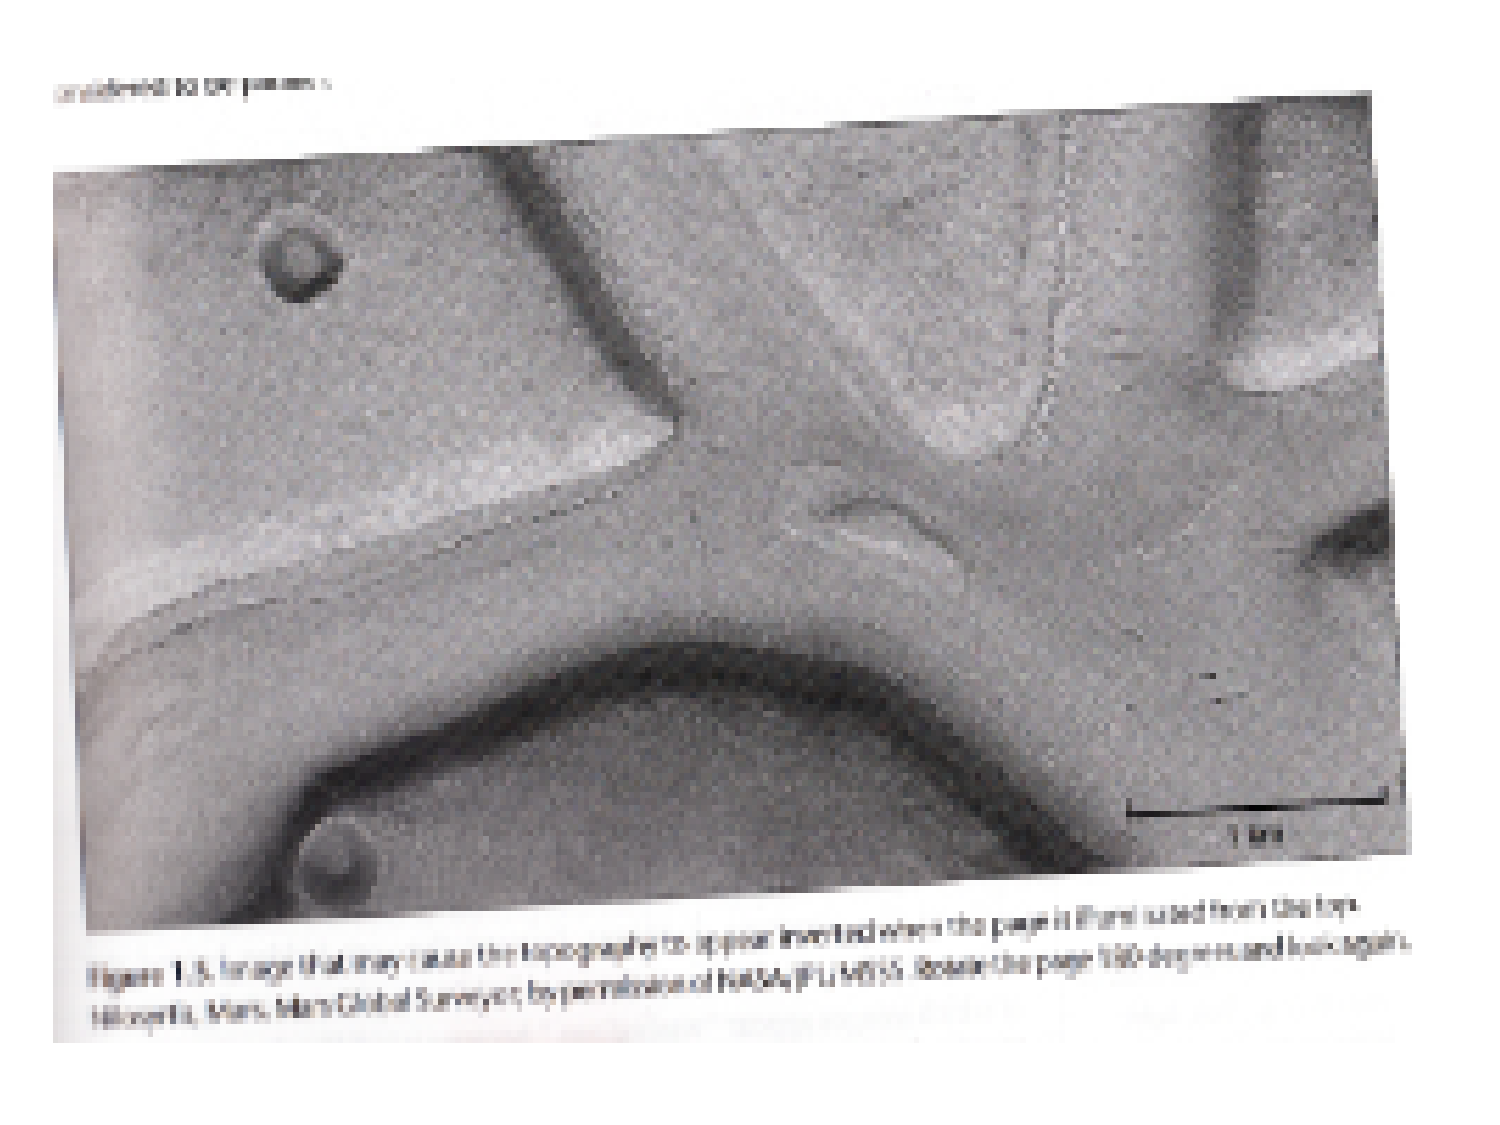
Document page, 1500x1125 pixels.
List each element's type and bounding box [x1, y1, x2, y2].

picture [52, 77, 1412, 1125]
